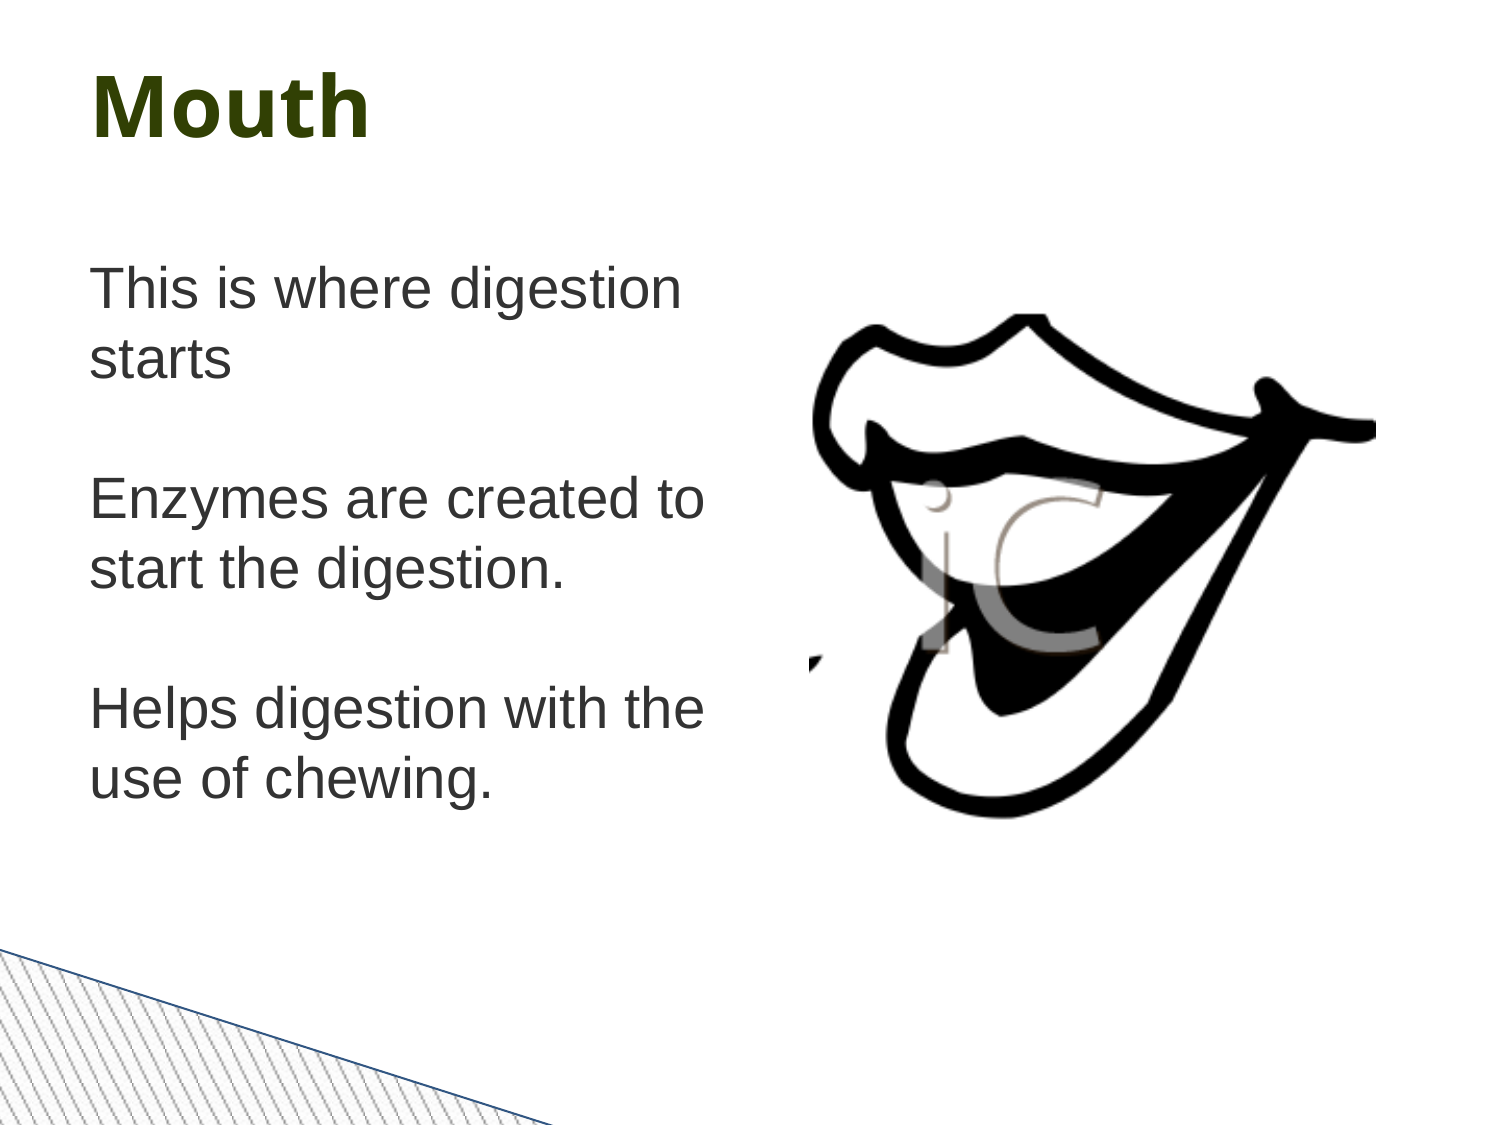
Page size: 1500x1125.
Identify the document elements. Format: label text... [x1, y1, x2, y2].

text_box This is where digestion starts Enzymes are created to start the digestion. Helps digestion with the use of chewing. [75, 248, 738, 1001]
picture [0, 952, 543, 1125]
text_box Mouth [75, 45, 1425, 248]
picture [808, 302, 1376, 828]
text_box [762, 248, 1425, 1001]
